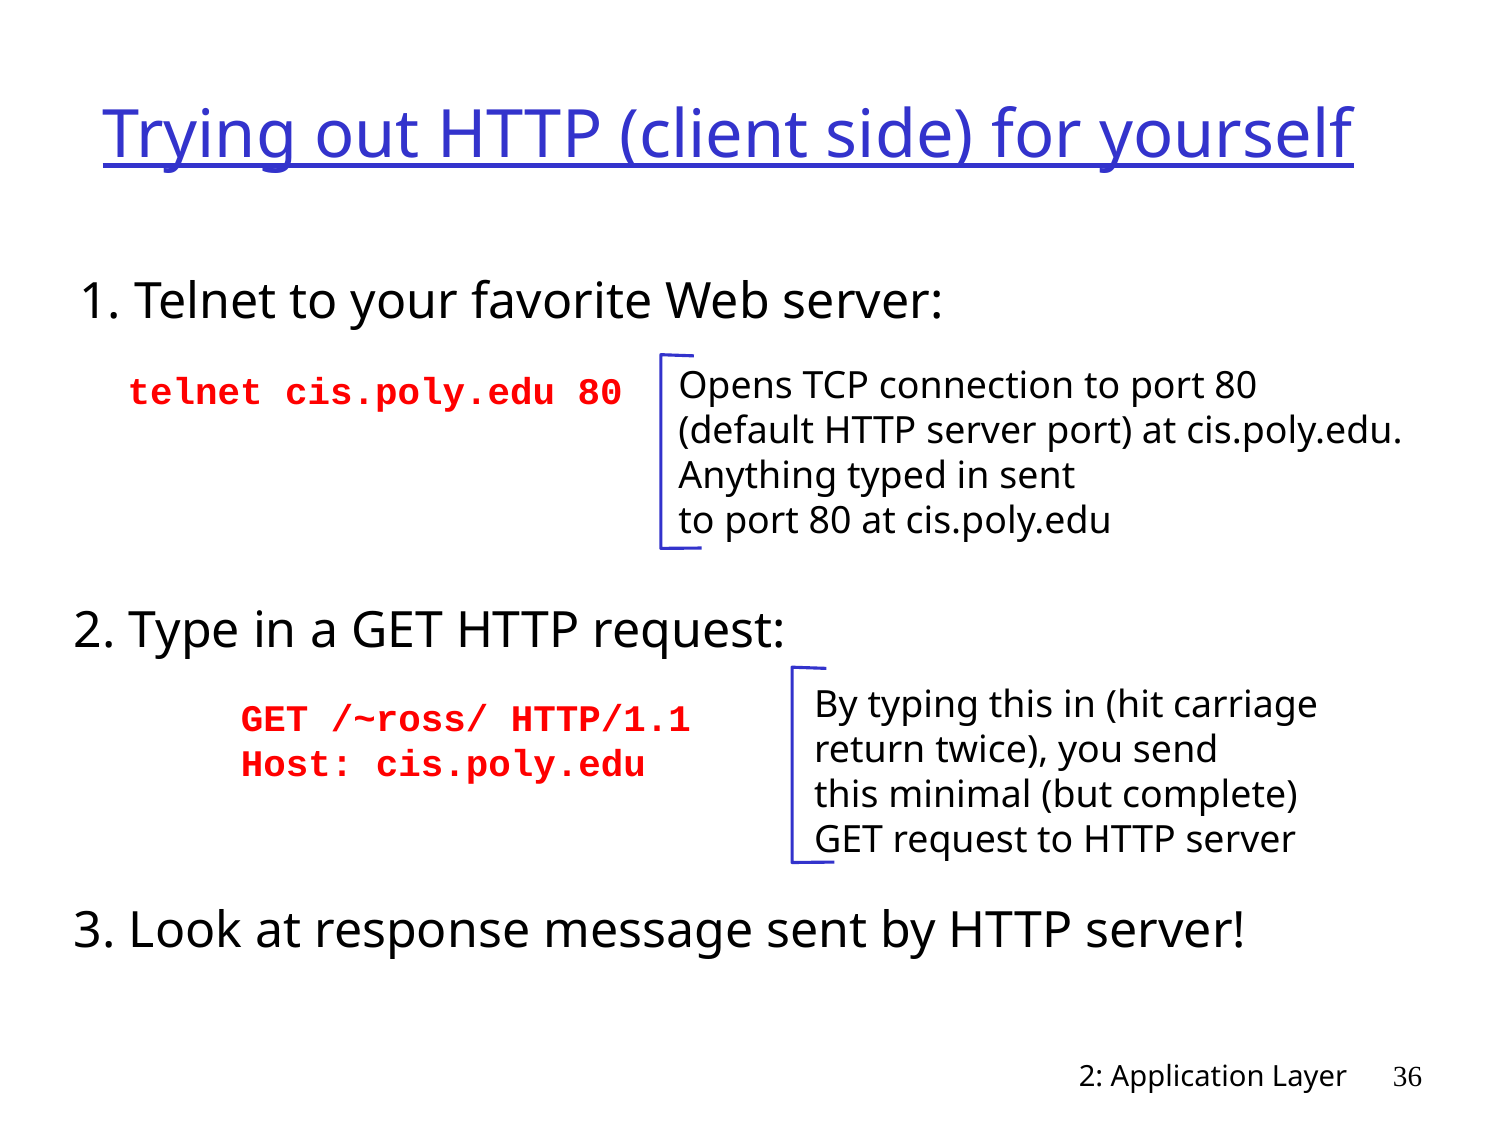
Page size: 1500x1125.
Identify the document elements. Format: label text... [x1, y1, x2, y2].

text_box 3. Look at response message sent by HTTP server! [59, 890, 1388, 968]
text_box Opens TCP connection to port 80 (default HTTP server port) at cis.poly.edu. Anything typed in sent to port 80 at cis.poly.edu [663, 353, 1419, 549]
list 1. Telnet to your favorite Web server: [63, 260, 1393, 338]
text_box By typing this in (hit carriage return twice), you send this minimal (but complete) GET request to HTTP server [799, 672, 1334, 868]
text_box telnet cis.poly.edu 80 [112, 359, 638, 419]
text_box GET /~ross/ HTTP/1.1 Host: cis.poly.edu [226, 686, 706, 792]
footer 2: Application Layer [887, 1049, 1362, 1125]
text_box [660, 354, 702, 549]
text_box 2. Type in a GET HTTP request: [59, 590, 1388, 668]
slide_number 36 [1362, 1049, 1438, 1125]
title Trying out HTTP (client side) for yourself [87, 37, 1475, 226]
text_box [792, 667, 835, 863]
